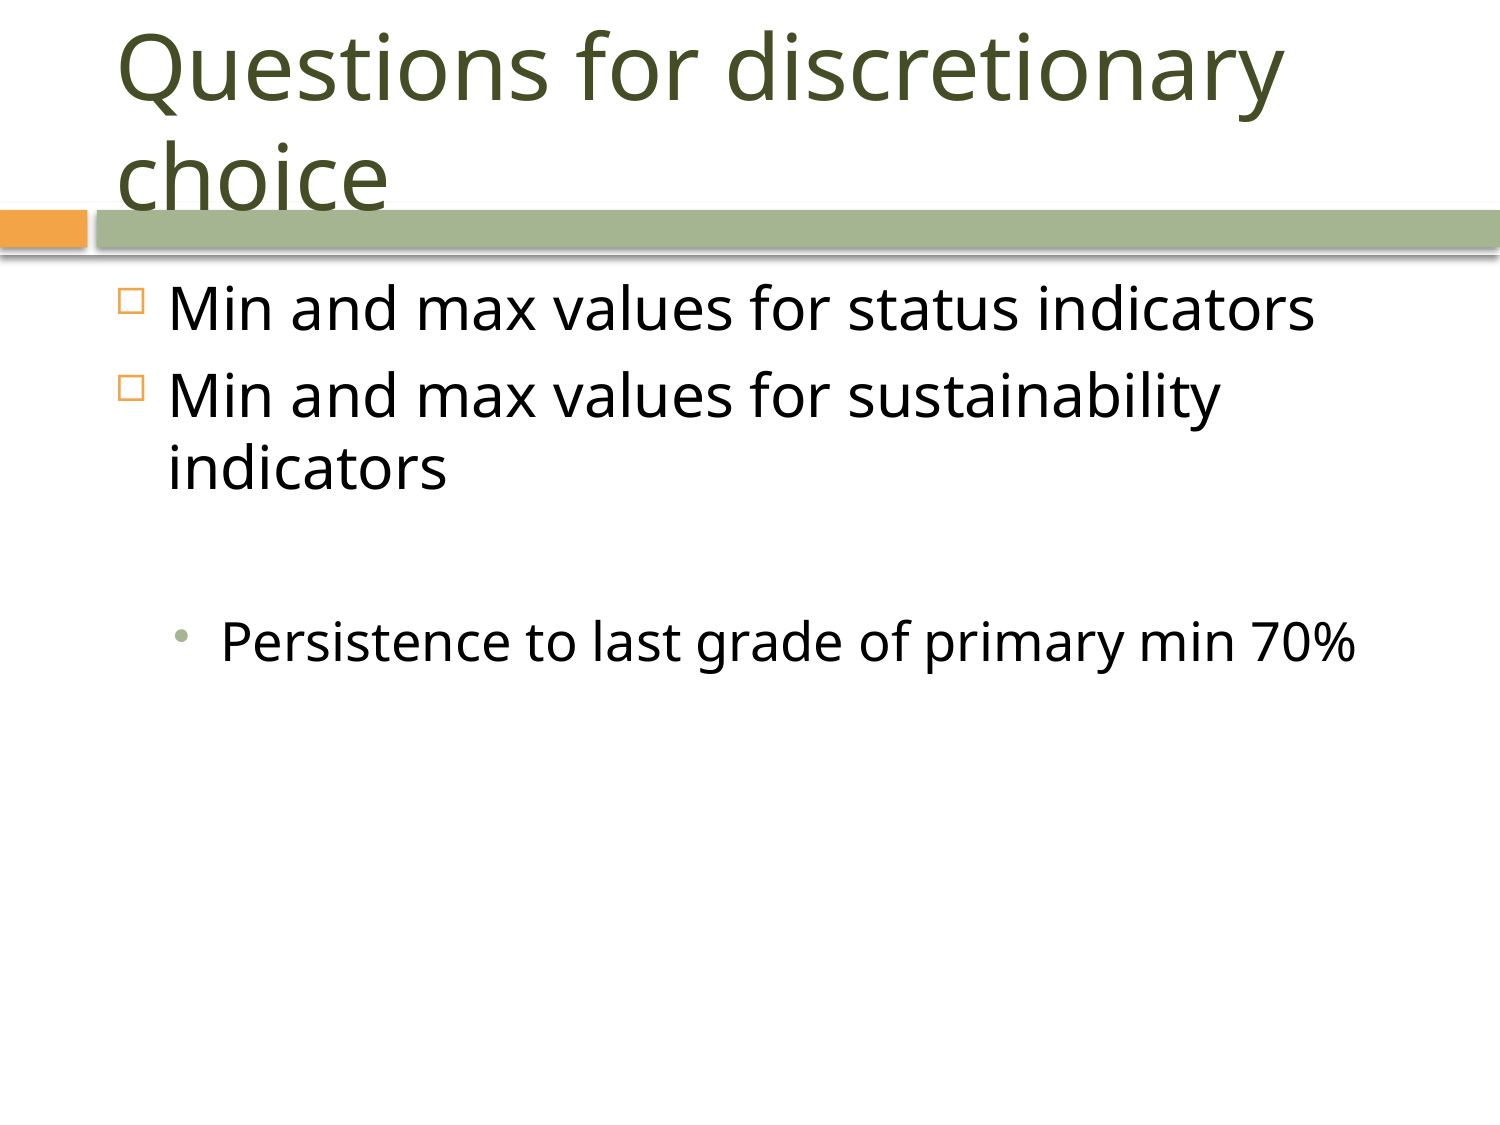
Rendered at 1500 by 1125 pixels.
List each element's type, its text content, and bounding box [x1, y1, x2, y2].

list Min and max values for status indicators Min and max values for sustainability indicators Persistence to last grade of primary min 70% [100, 262, 1438, 1000]
title Questions for discretionary choice [100, 37, 1438, 200]
